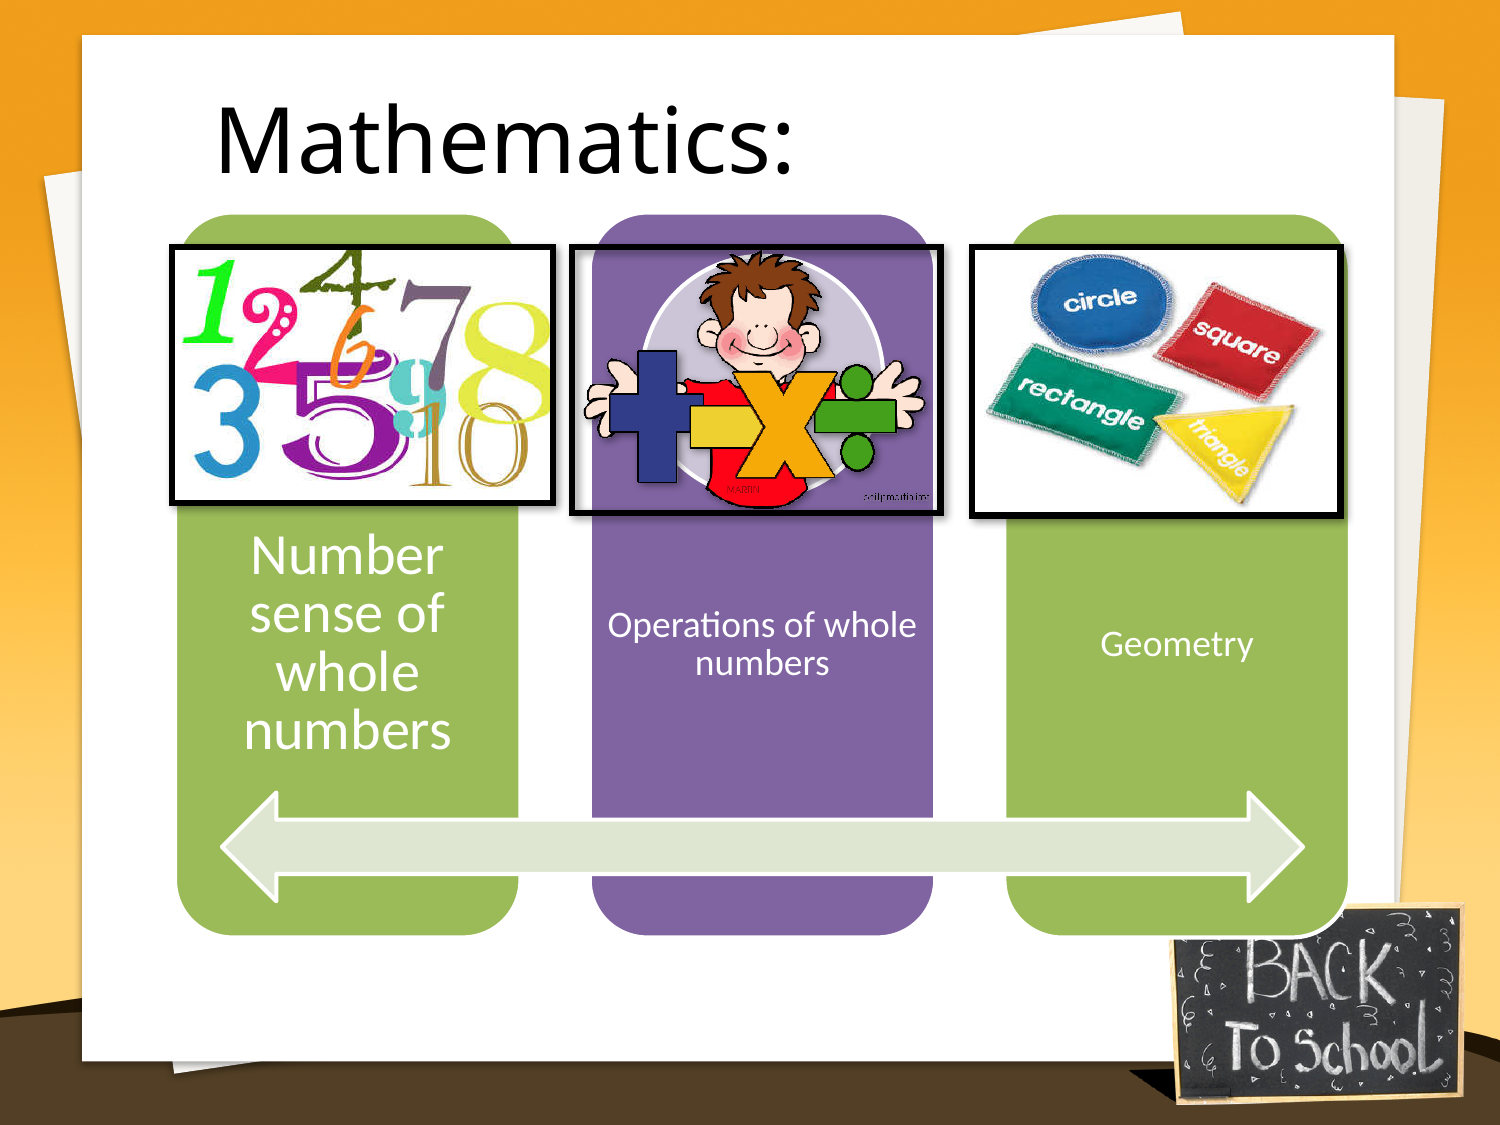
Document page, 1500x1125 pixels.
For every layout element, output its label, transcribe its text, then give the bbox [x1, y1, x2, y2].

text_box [174, 212, 1351, 938]
picture [0, 0, 1500, 1125]
text_box Mathematics: [199, 87, 888, 210]
